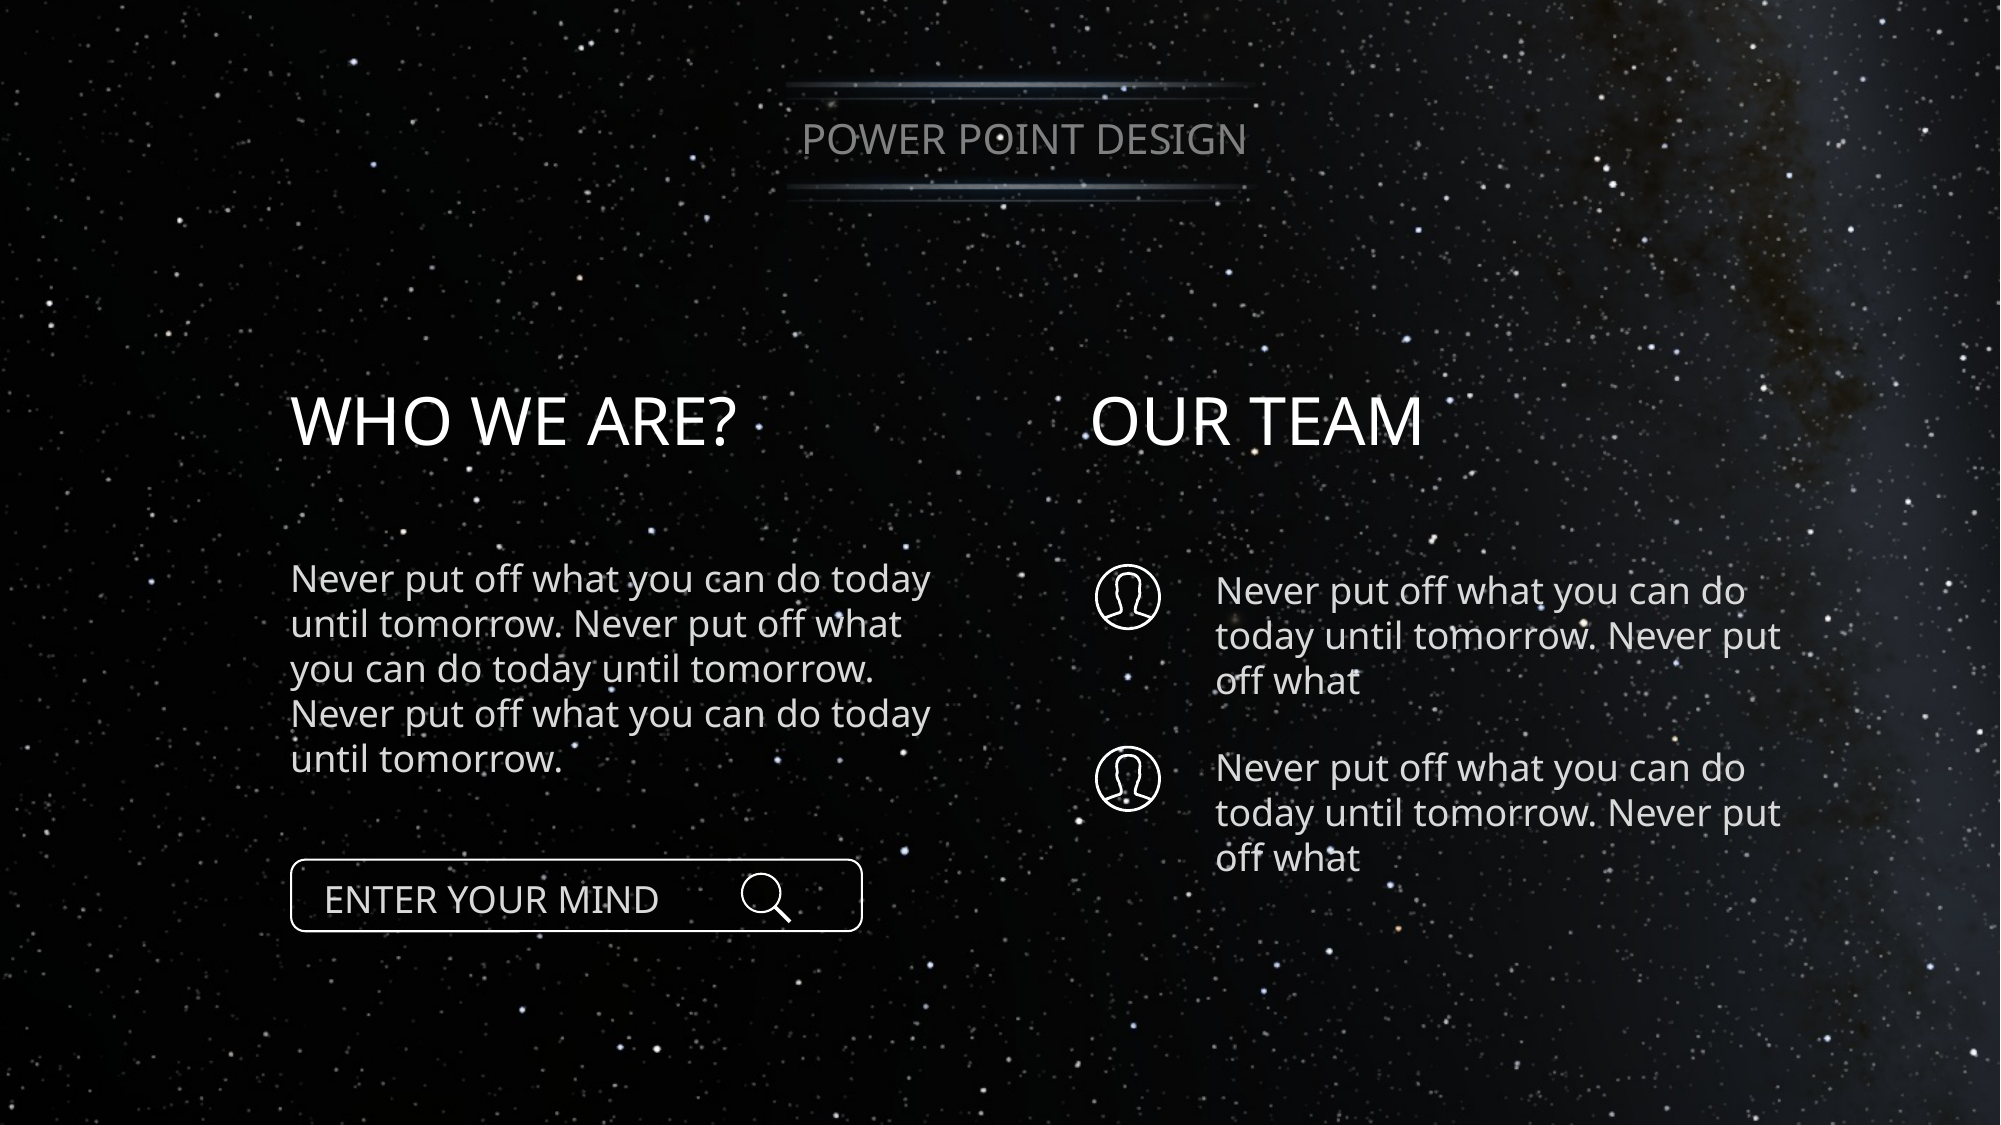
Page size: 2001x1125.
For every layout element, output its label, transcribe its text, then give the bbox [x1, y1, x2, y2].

text_box [740, 872, 792, 924]
text_box OUR TEAM [1074, 371, 1608, 467]
text_box WHO WE ARE? [275, 371, 809, 467]
text_box ENTER YOUR MIND [308, 868, 714, 929]
text_box Never put off what you can do today until tomorrow. Never put off what you can do today until tomorrow. Never put off what you can do today until tomorrow. [275, 547, 954, 833]
text_box [1095, 563, 1161, 631]
picture [0, 0, 2000, 1125]
text_box Never put off what you can do today until tomorrow. Never put off what [1200, 559, 1807, 710]
text_box [290, 858, 863, 933]
text_box Never put off what you can do today until tomorrow. Never put off what [1200, 736, 1807, 886]
text_box [1095, 745, 1161, 812]
text_box POWER POINT DESIGN [786, 105, 1327, 171]
